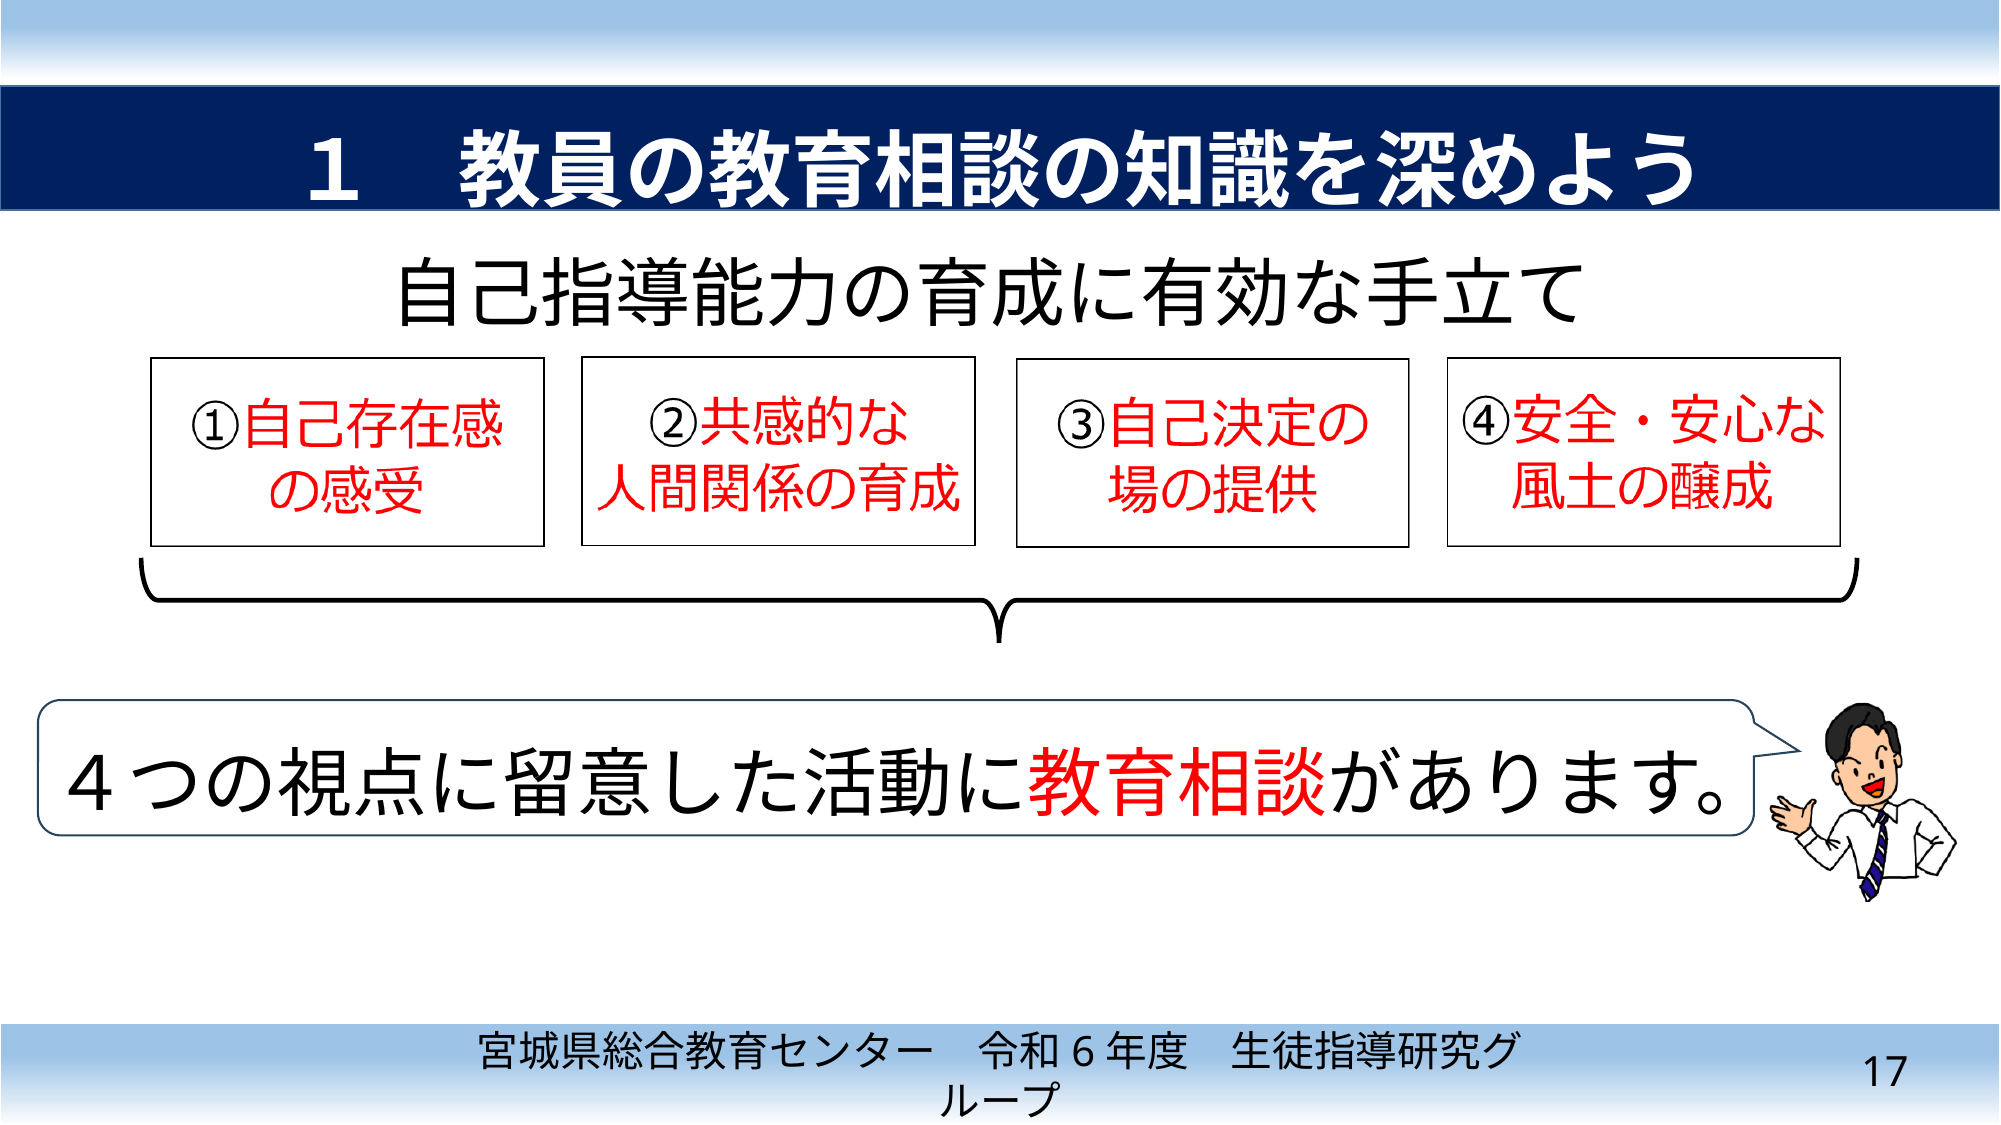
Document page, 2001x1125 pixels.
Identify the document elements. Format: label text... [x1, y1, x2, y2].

text_box 自己指導能力の育成に有効な手立て [375, 237, 1625, 343]
text_box １ 教員の教育相談の知識を深めよう [220, 59, 1780, 224]
text_box [1780, 85, 2000, 211]
text_box [140, 557, 1858, 643]
slide_number 16 [1811, 1043, 1925, 1104]
picture [1753, 690, 1982, 902]
text_box 宮城県総合教育センター 令和6年度 生徒指導研究グループ [428, 1045, 1572, 1105]
text_box [0, 85, 220, 211]
text_box [36, 699, 1753, 837]
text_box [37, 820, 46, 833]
picture [150, 356, 1858, 564]
